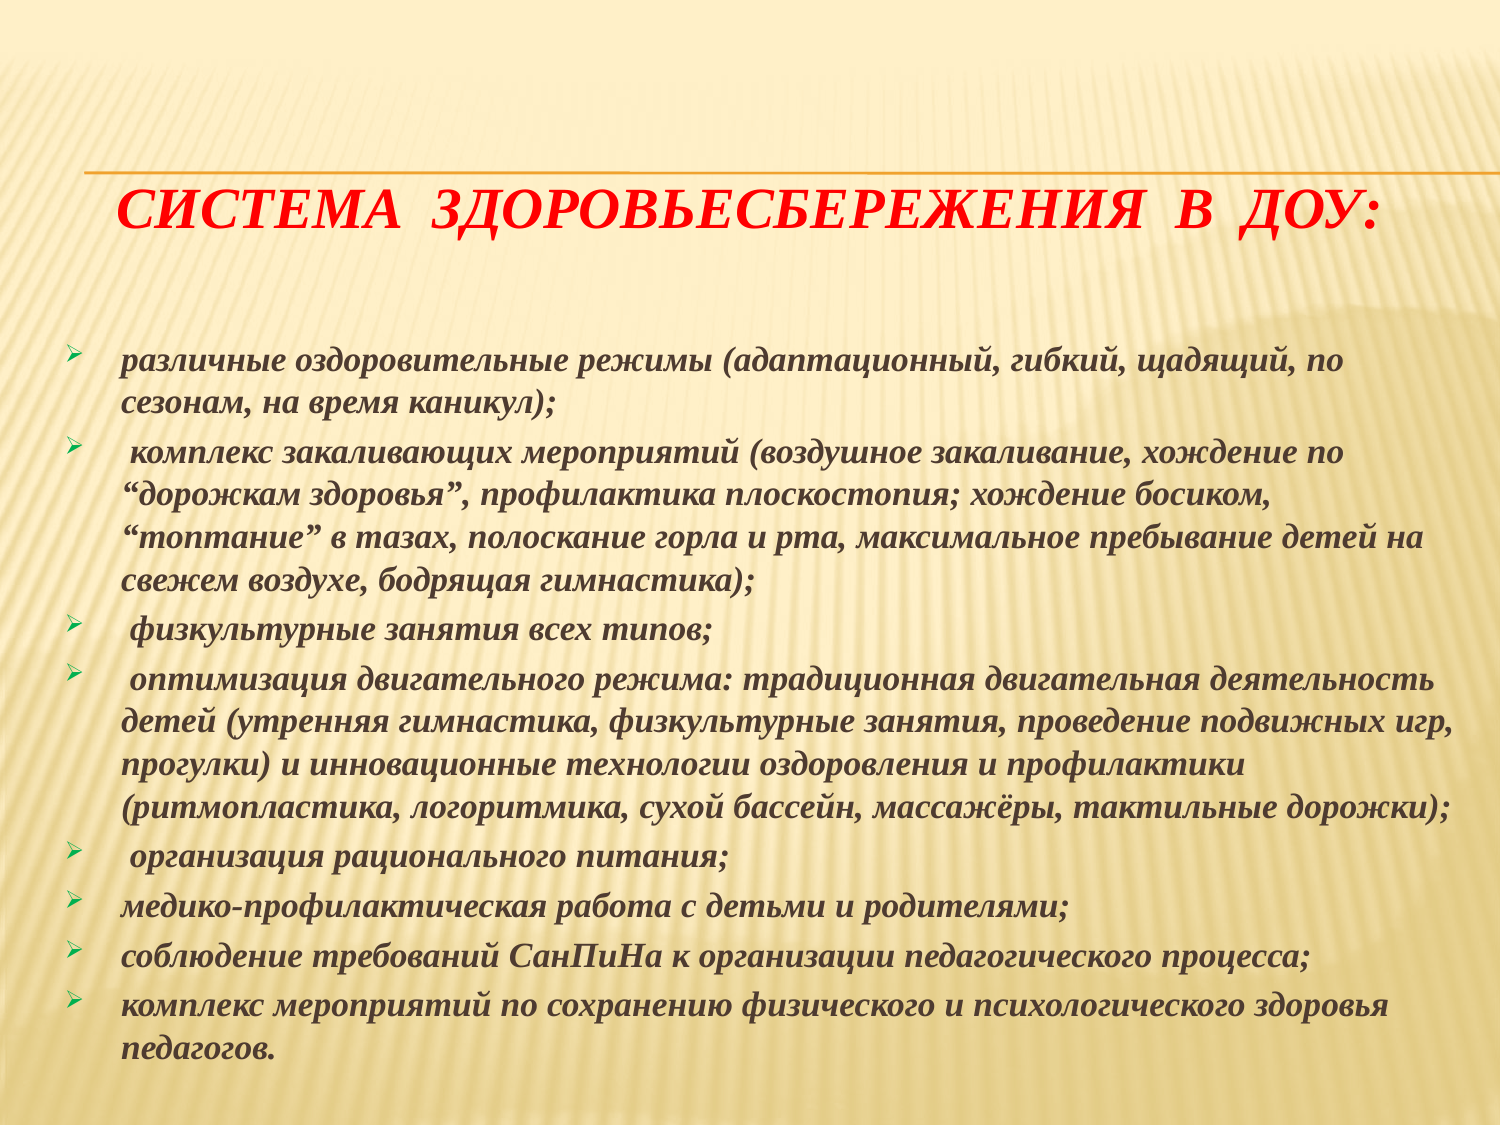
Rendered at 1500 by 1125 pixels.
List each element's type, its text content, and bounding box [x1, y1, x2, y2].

list различные оздоровительные режимы (адаптационный, гибкий, щадящий, по сезонам, на время каникул); комплекс закаливающих мероприятий (воздушное закаливание, хождение по “дорожкам здоровья”, профилактика плоскостопия; хождение босиком, “топтание” в тазах, полоскание горла и рта, максимальное пребывание детей на свежем воздухе, бодрящая гимнастика); физкультурные занятия всех типов; оптимизация двигательного режима: традиционная двигательная деятельность детей (утренняя гимнастика, физкультурные занятия, проведение подвижных игр, прогулки) и инновационные технологии оздоровления и профилактики (ритмопластика, логоритмика, сухой бассейн, массажёры, тактильные дорожки); организация рационального питания; медико-профилактическая работа с детьми и родителями; соблюдение требований СанПиНа к организации педагогического процесса; комплекс мероприятий по сохранению физического и психологического здоровья педагогов. [50, 328, 1475, 1125]
title Система здоровьесбережения в ДОУ: [75, 70, 1425, 328]
